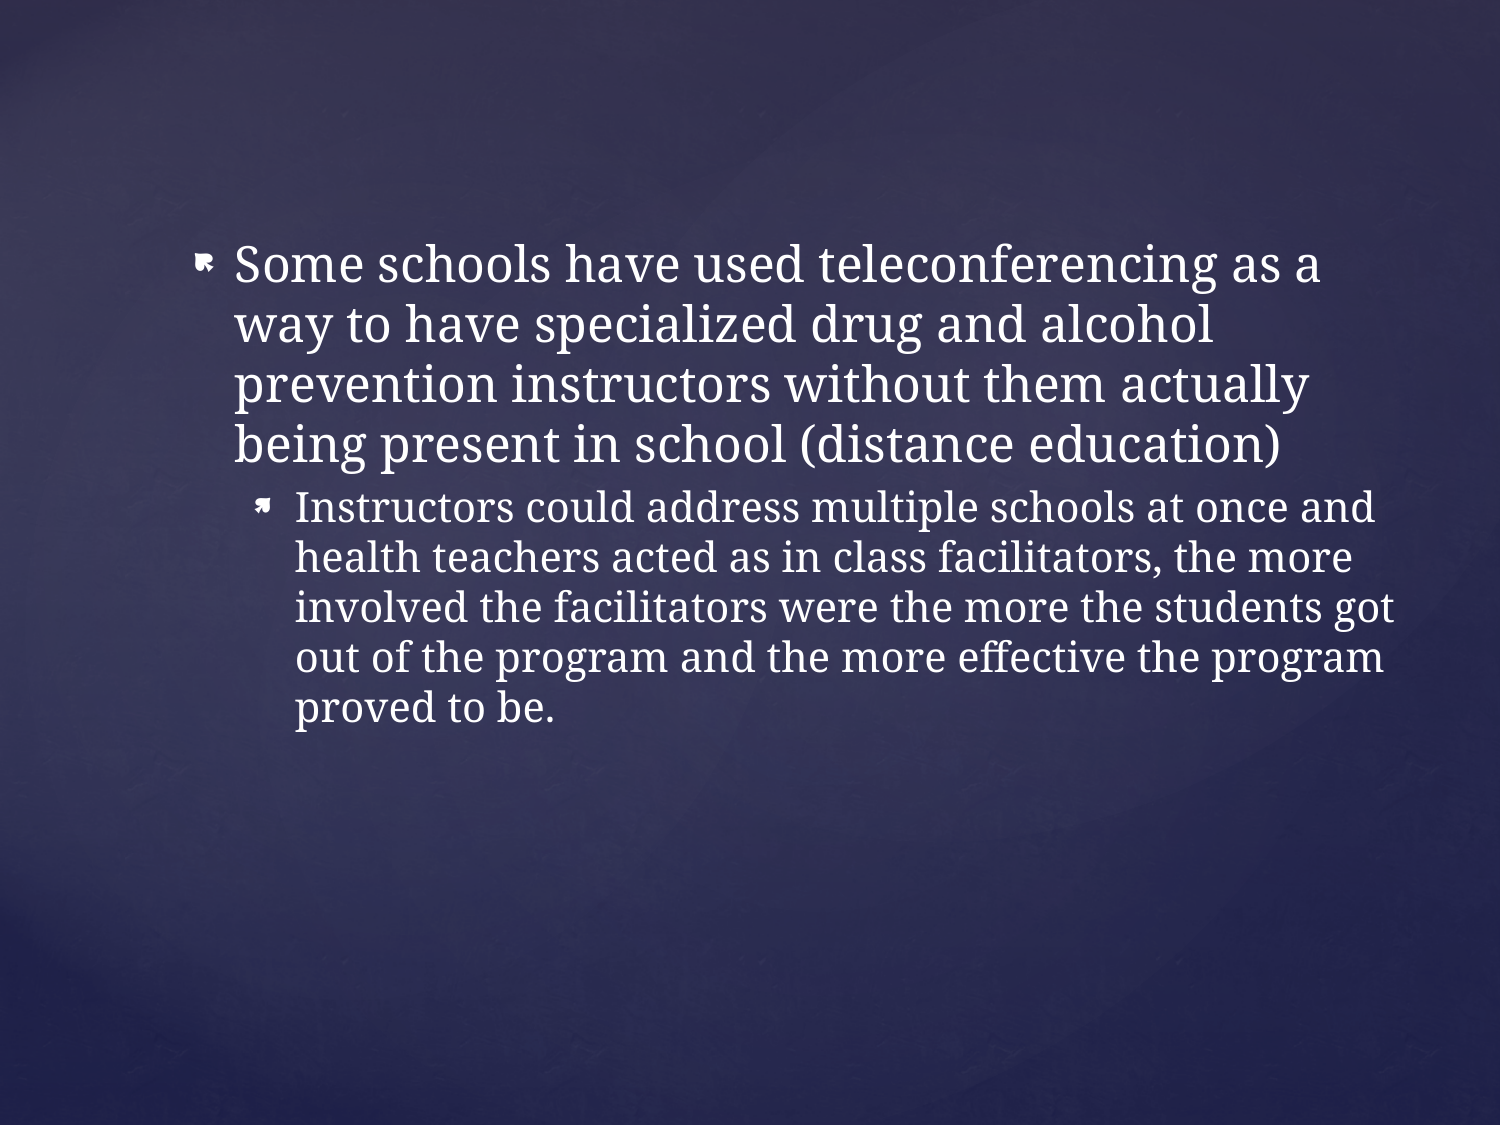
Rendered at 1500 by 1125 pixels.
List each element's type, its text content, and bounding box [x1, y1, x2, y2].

list Some schools have used teleconferencing as a way to have specialized drug and alcohol prevention instructors without them actually being present in school (distance education) Instructors could address multiple schools at once and health teachers acted as in class facilitators, the more involved the facilitators were the more the students got out of the program and the more effective the program proved to be. [174, 62, 1438, 963]
